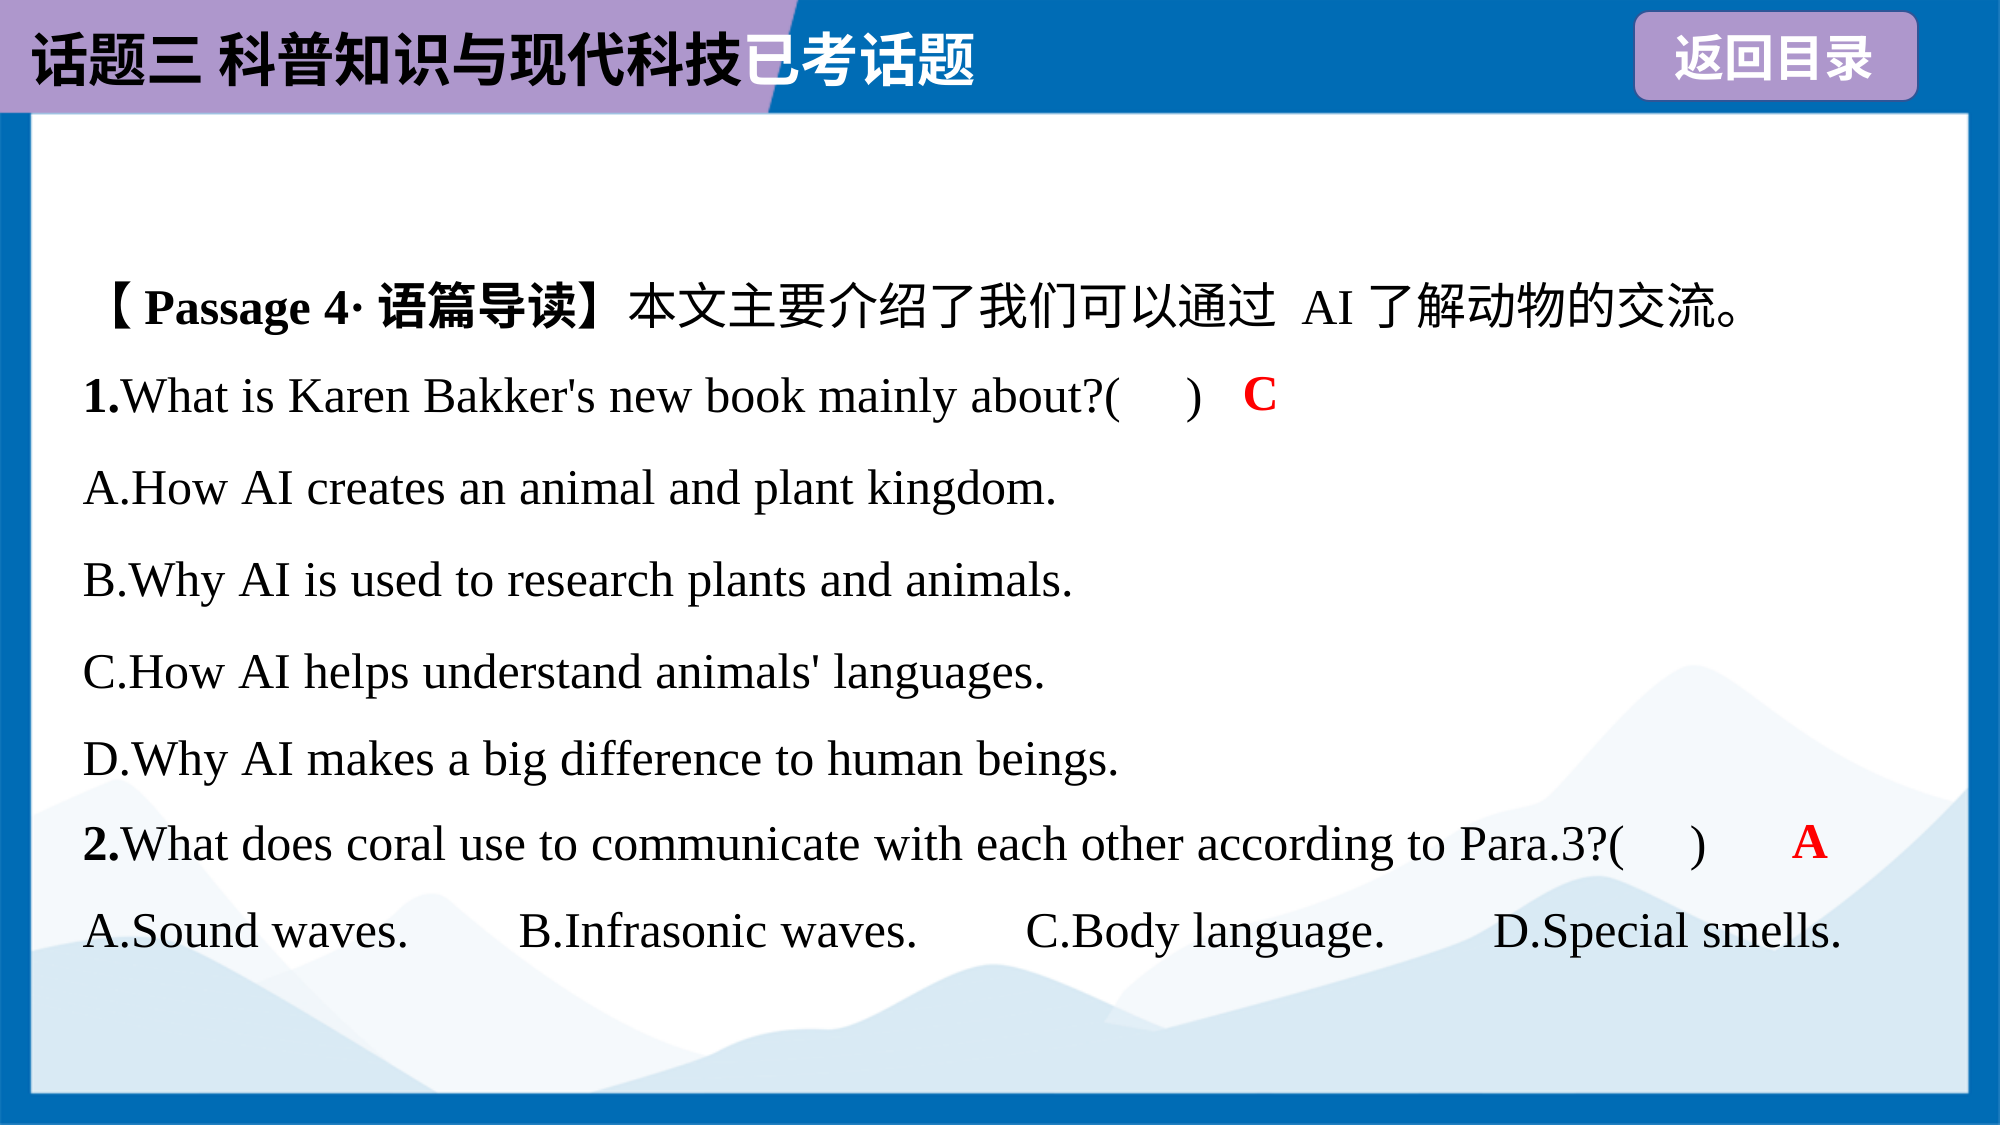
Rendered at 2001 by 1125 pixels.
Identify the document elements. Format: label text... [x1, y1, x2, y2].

text_box 2.What does coral use to communicate with each other according to Para.3?( ) [82, 782, 1917, 861]
text_box C [1224, 332, 1297, 412]
text_box 1.What is Karen Bakker's new book mainly about?( ) [82, 334, 1917, 413]
text_box A.How AI creates an animal and plant kingdom. B.Why AI is used to research plants and animals. C.How AI helps understand animals' languages. D.Why AI makes a big difference to human beings. [82, 423, 1917, 777]
text_box 【Passage 4·语篇导读】本文主要介绍了我们可以通过 AI了解动物的交流。 [82, 247, 1917, 325]
picture [0, 0, 2000, 1125]
text_box A.Sound waves. B.Infrasonic waves. C.Body language. D.Special smells. [82, 870, 1917, 949]
text_box A [1773, 780, 1847, 860]
